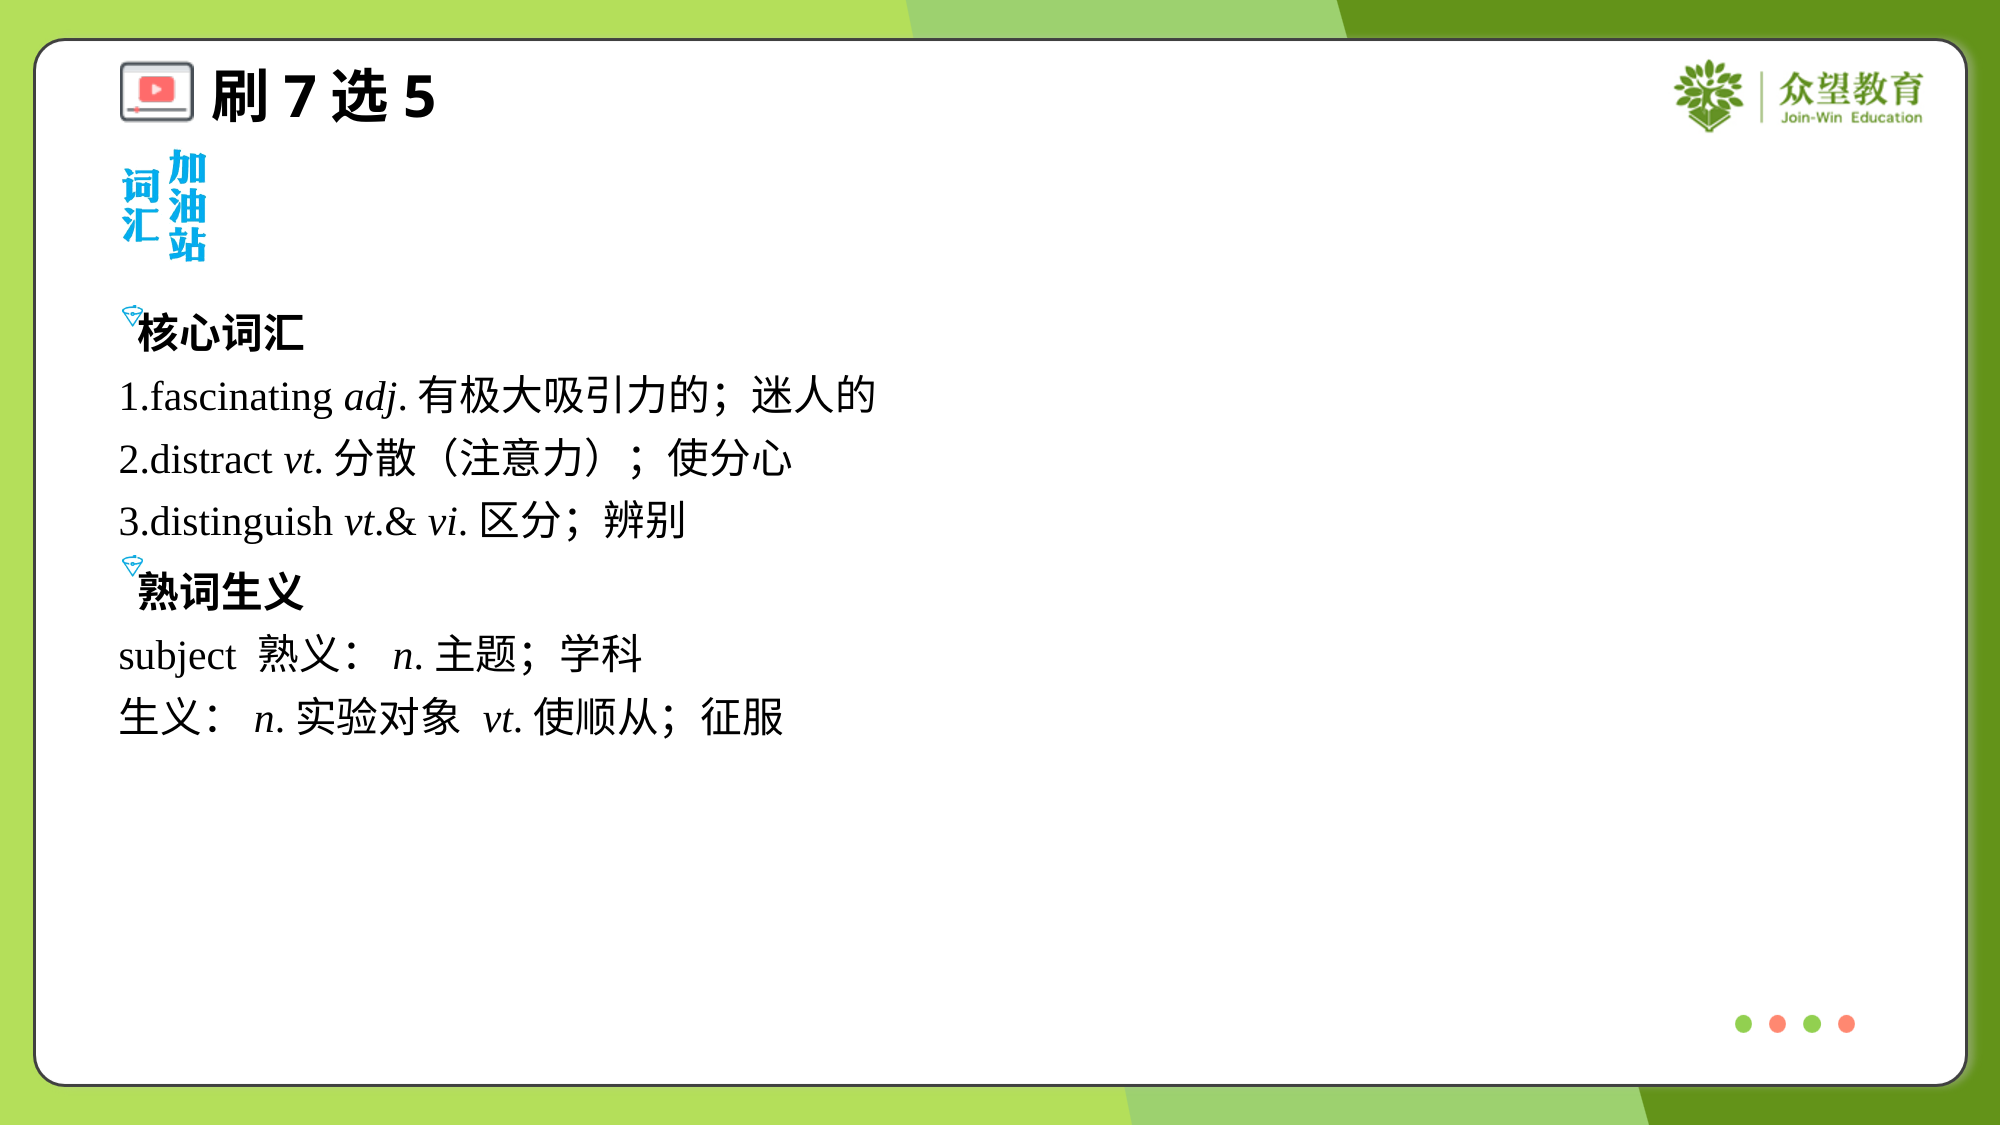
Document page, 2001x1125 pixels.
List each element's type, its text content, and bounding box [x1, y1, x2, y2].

text_box &1& 核心词汇 1.fascinating adj.有极大吸引力的；迷人的 2.distract vt.分散（注意力）；使分心 3.distinguish vt.& vi.区分；辨别 &2& 熟词生义 subject 熟义：n.主题；学科 生义：n.实验对象 vt.使顺从；征服 [118, 284, 1882, 717]
picture [0, 0, 2000, 1125]
